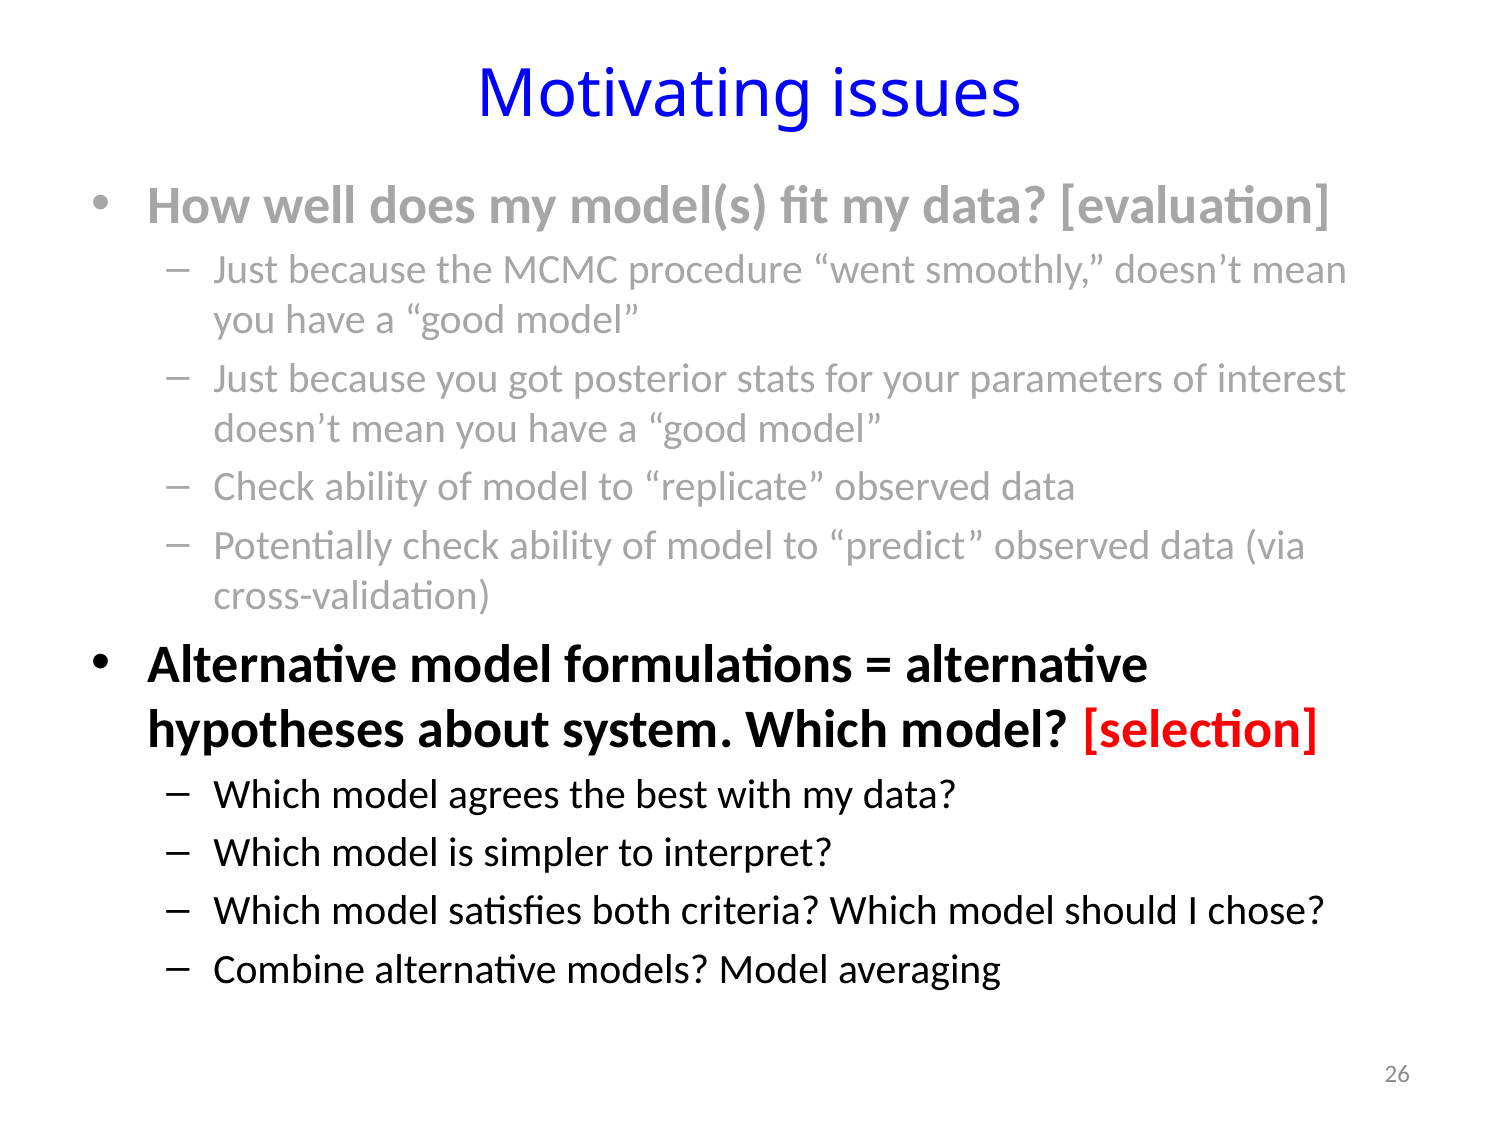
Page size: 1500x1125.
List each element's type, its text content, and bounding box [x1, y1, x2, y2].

slide_number 26 [1074, 1042, 1425, 1103]
title Motivating issues [75, 32, 1425, 147]
list How well does my model(s) fit my data? [evaluation] Just because the MCMC procedure “went smoothly,” doesn’t mean you have a “good model” Just because you got posterior stats for your parameters of interest doesn’t mean you have a “good model” Check ability of model to “replicate” observed data Potentially check ability of model to “predict” observed data (via cross-validation) Alternative model formulations = alternative hypotheses about system. Which model? [selection] Which model agrees the best with my data? Which model is simpler to interpret? Which model satisfies both criteria? Which model should I chose? Combine alternative models? Model averaging [76, 161, 1416, 1075]
